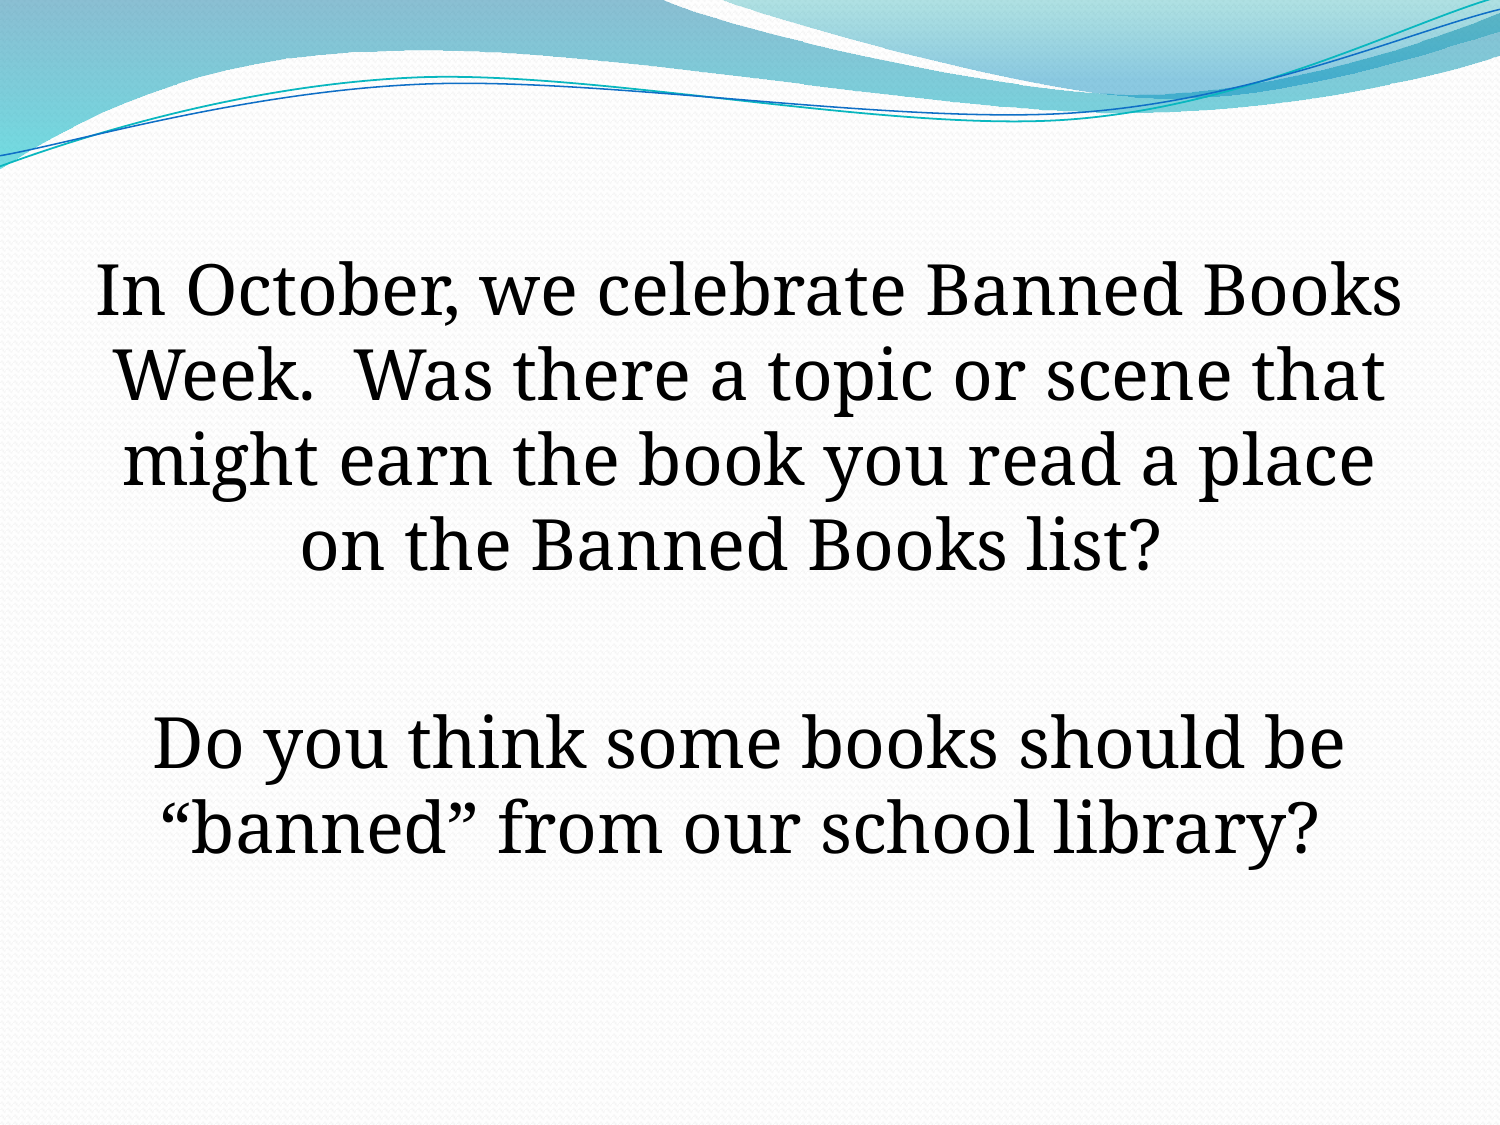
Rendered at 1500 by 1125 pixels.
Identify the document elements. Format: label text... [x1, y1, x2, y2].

list In October, we celebrate Banned Books Week. Was there a topic or scene that might earn the book you read a place on the Banned Books list? Do you think some books should be “banned” from our school library? [75, 237, 1425, 958]
